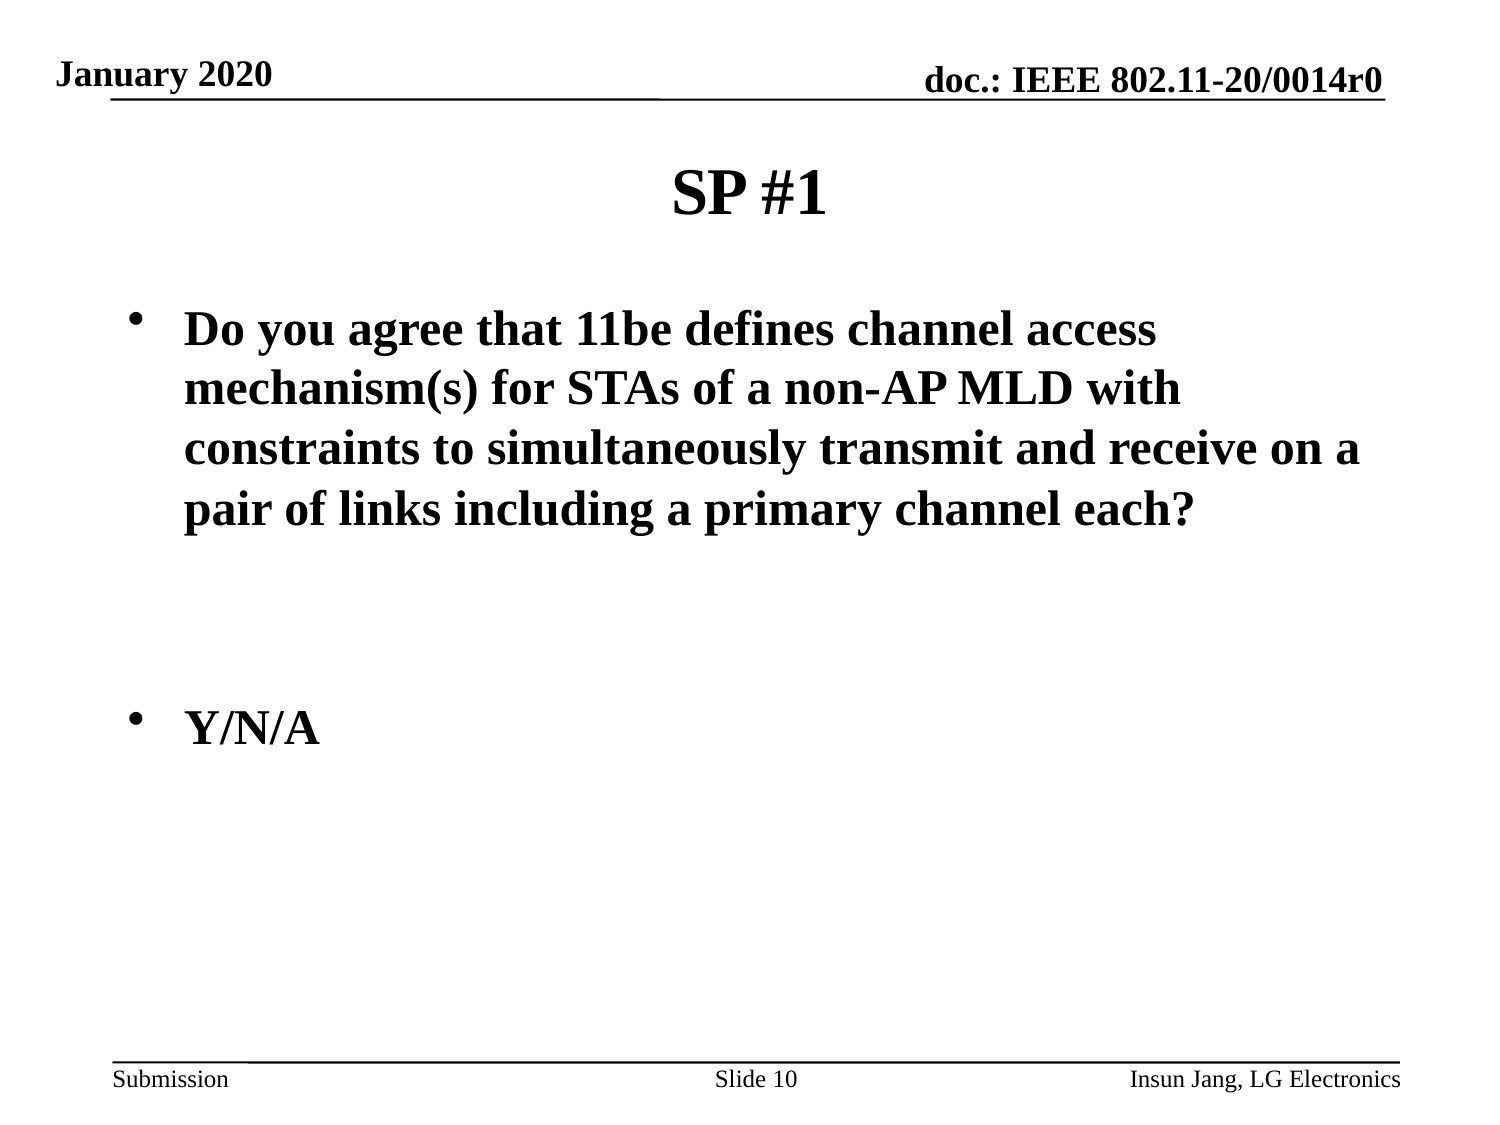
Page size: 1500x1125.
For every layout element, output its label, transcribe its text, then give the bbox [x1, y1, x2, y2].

footer Insun Jang, LG Electronics [1125, 1061, 1402, 1093]
slide_number Slide 10 [712, 1061, 800, 1093]
list Do you agree that 11be defines channel access mechanism(s) for STAs of a non-AP MLD with constraints to simultaneously transmit and receive on a pair of links including a primary channel each? Y/N/A [112, 287, 1388, 1000]
title SP #1 [112, 112, 1388, 263]
